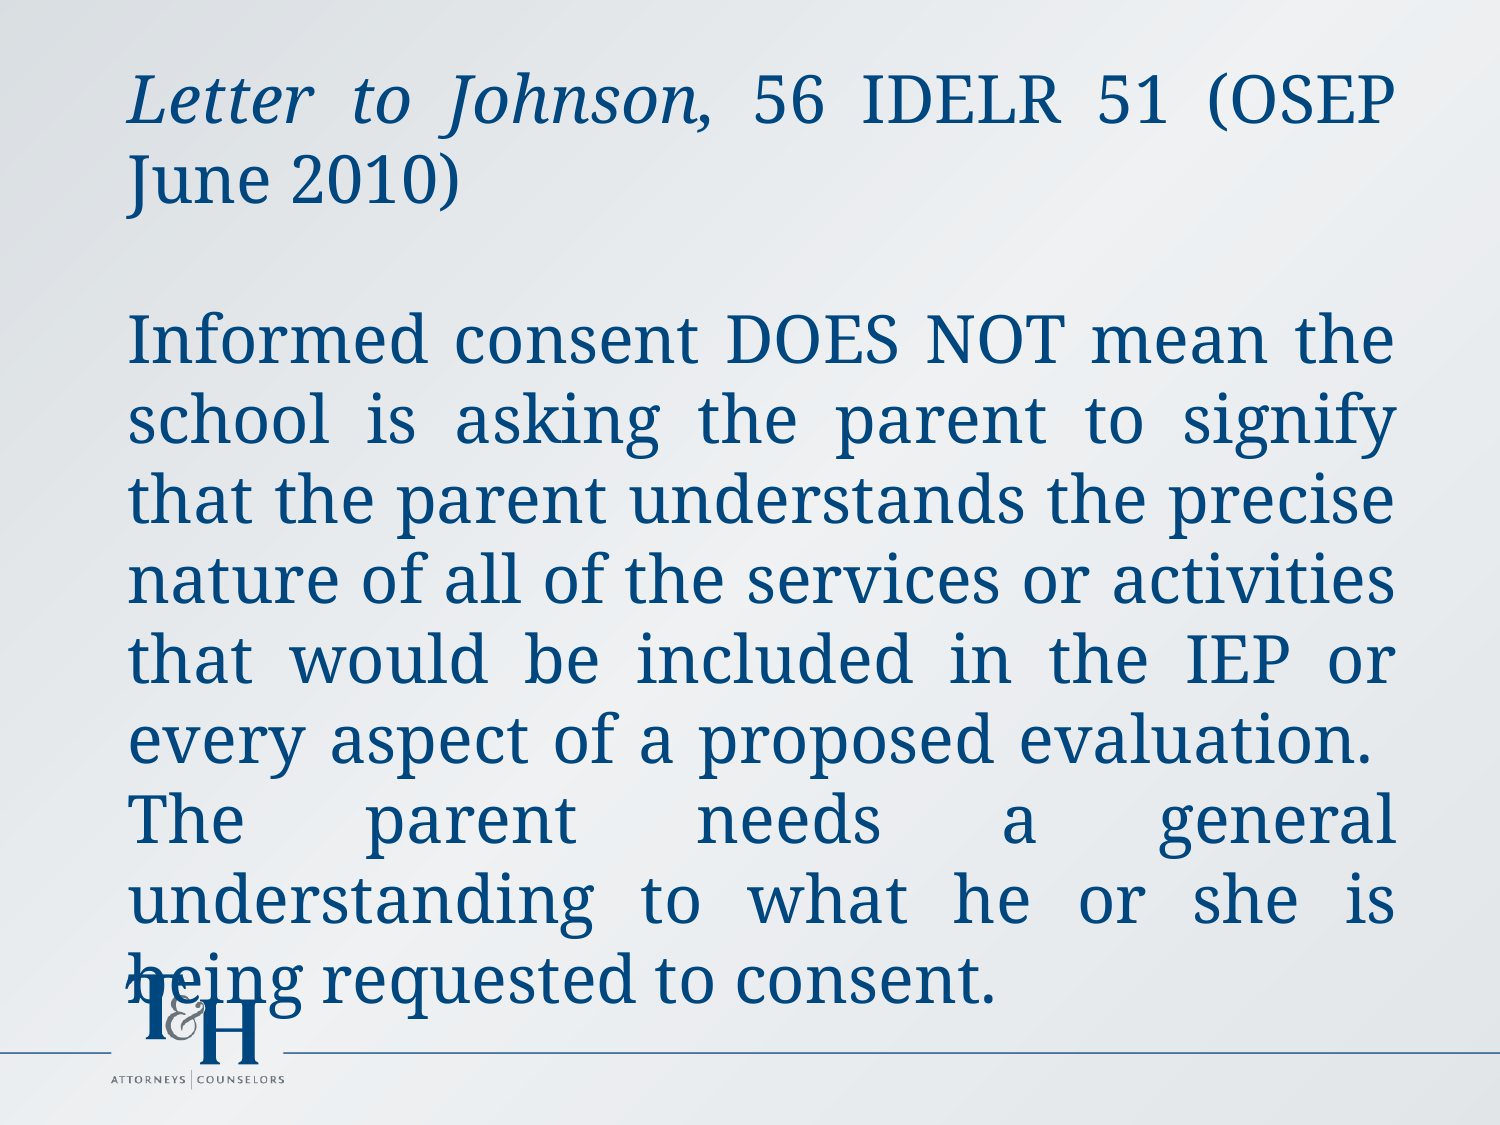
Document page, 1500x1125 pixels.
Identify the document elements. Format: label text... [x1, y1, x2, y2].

picture [0, 0, 1500, 1125]
text_box Letter to Johnson, 56 IDELR 51 (OSEP June 2010) Informed consent DOES NOT mean the school is asking the parent to signify that the parent understands the precise nature of all of the services or activities that would be included in the IEP or every aspect of a proposed evaluation. The parent needs a general understanding to what he or she is being requested to consent. [112, 49, 1413, 1025]
